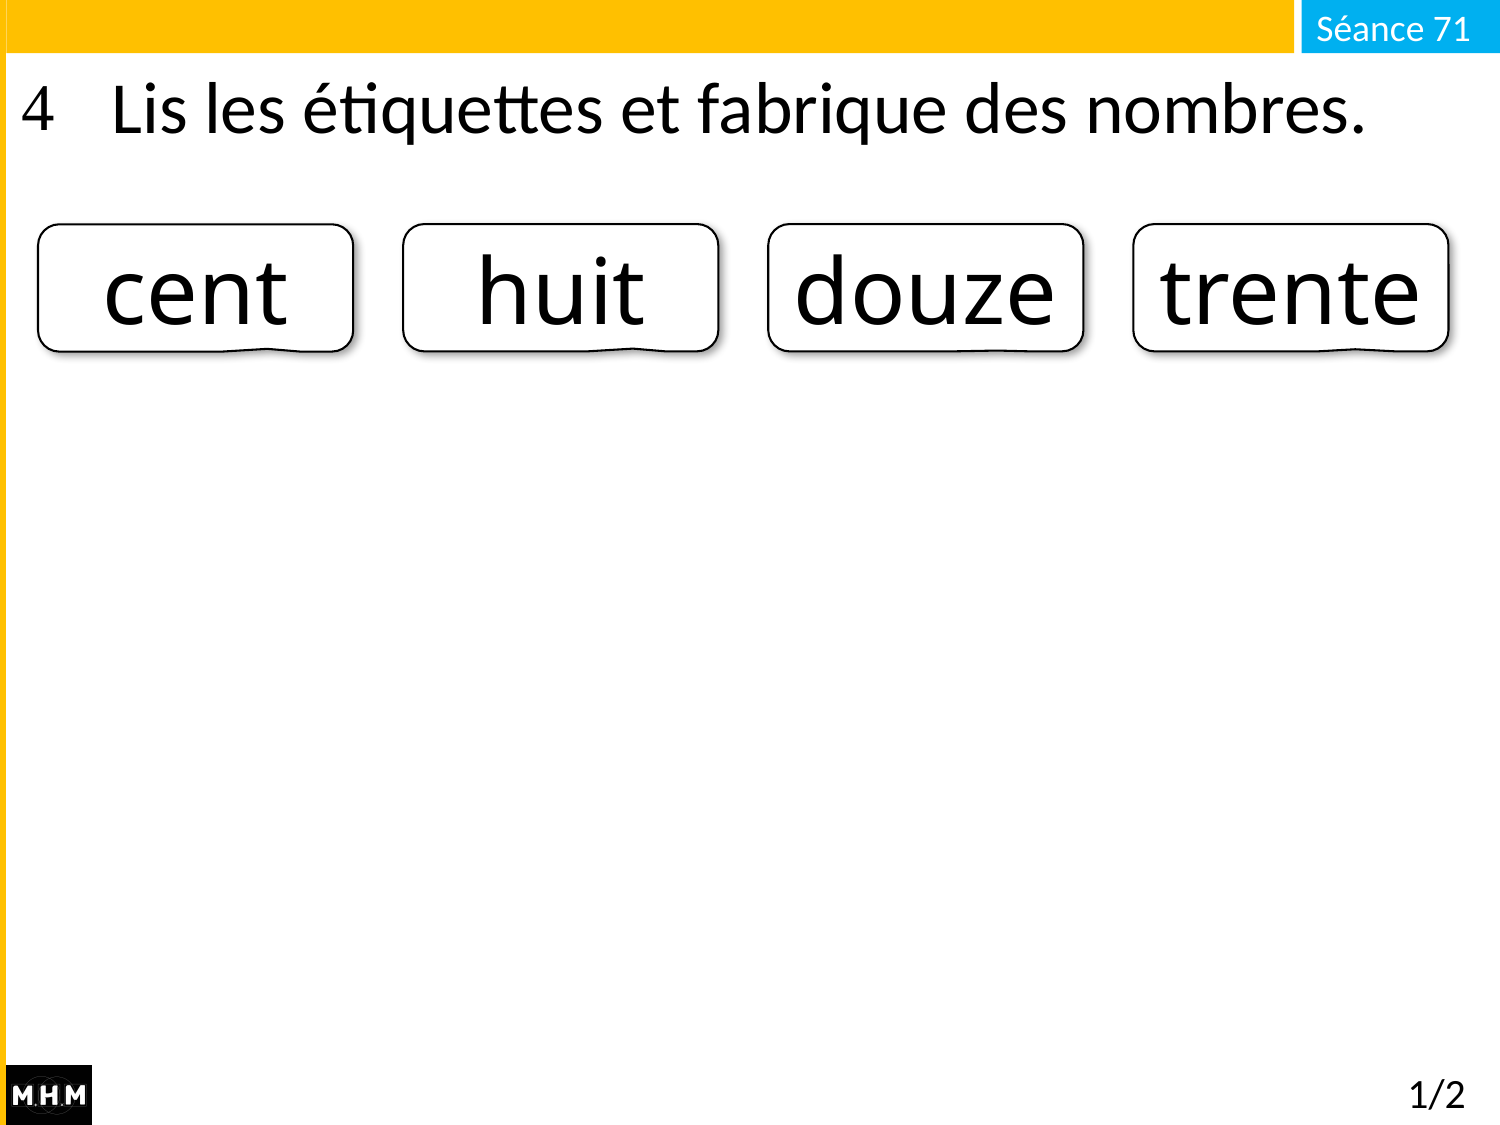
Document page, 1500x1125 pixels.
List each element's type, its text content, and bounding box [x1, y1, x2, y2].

text_box douze [767, 223, 1085, 353]
text_box huit [402, 223, 720, 353]
picture [6, 1065, 92, 1125]
text_box cent [36, 223, 355, 353]
title Lis les étiquettes et fabrique des nombres. [96, 60, 1391, 160]
list 1/2 [1373, 1064, 1500, 1125]
text_box trente [1132, 223, 1450, 353]
